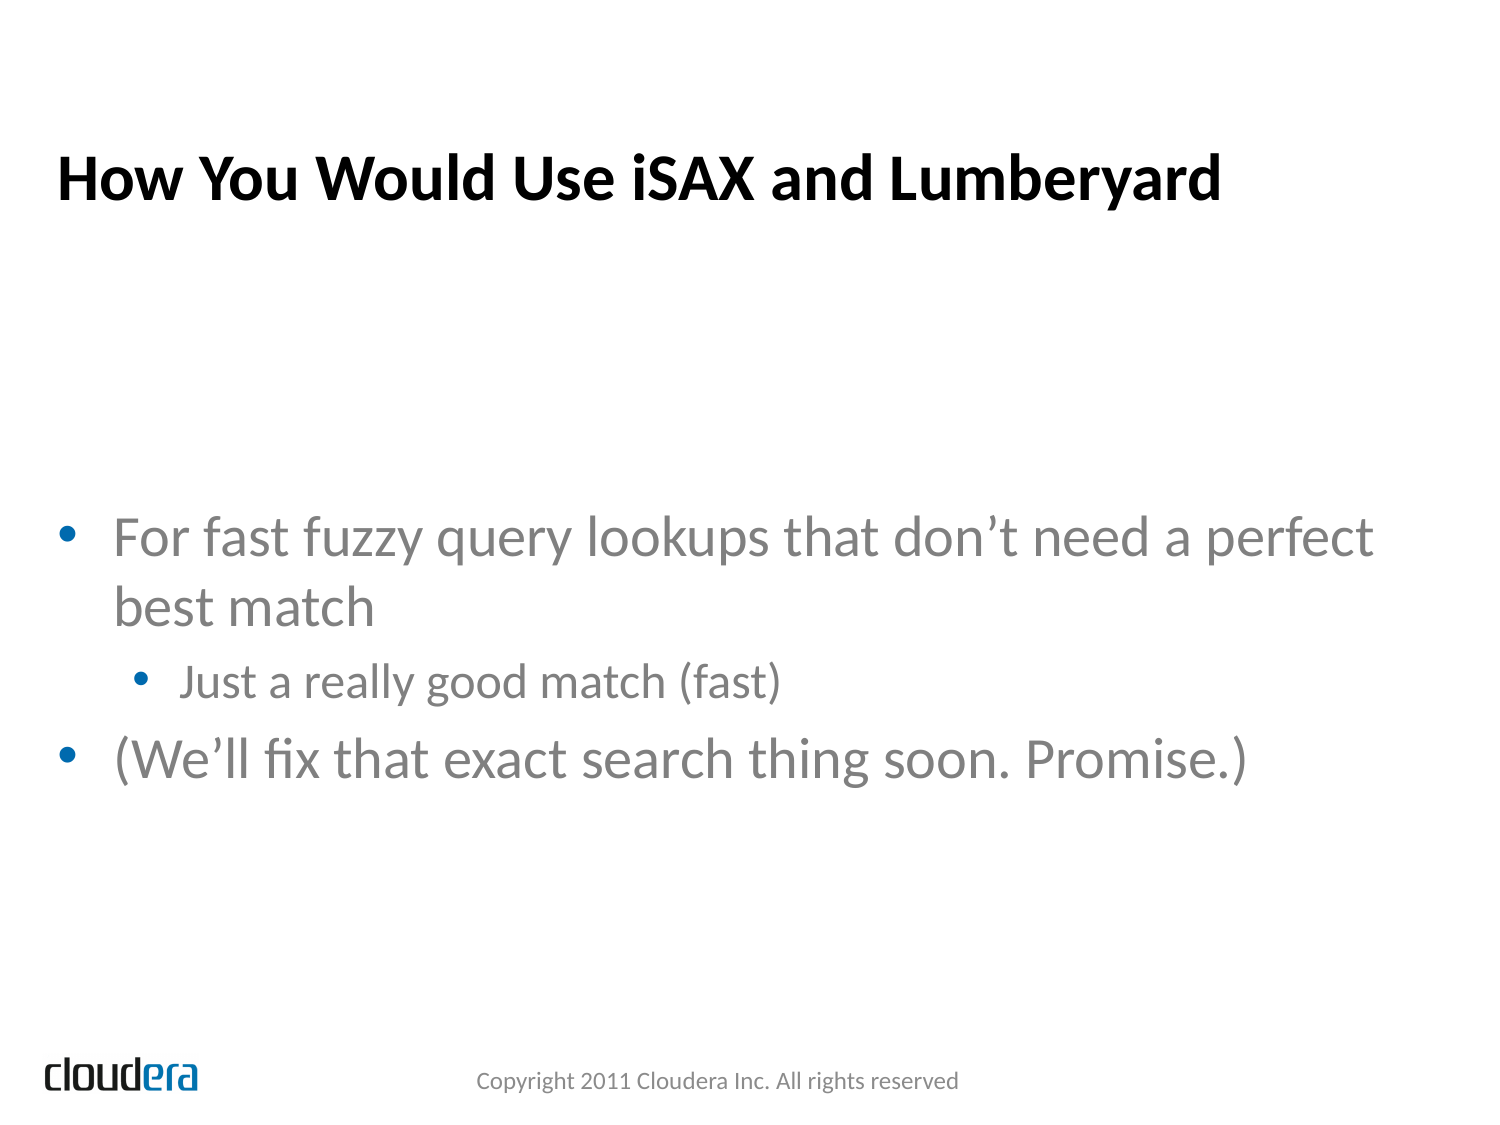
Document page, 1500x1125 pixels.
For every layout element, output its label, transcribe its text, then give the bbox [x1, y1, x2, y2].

list For fast fuzzy query lookups that don’t need a perfect best match Just a really good match (fast) (We’ll fix that exact search thing soon. Promise.) [42, 490, 1461, 1043]
footer Copyright 2011 Cloudera Inc. All rights reserved [375, 1063, 1063, 1096]
picture [42, 1053, 199, 1094]
title How You Would Use iSAX and Lumberyard [42, 35, 1461, 232]
